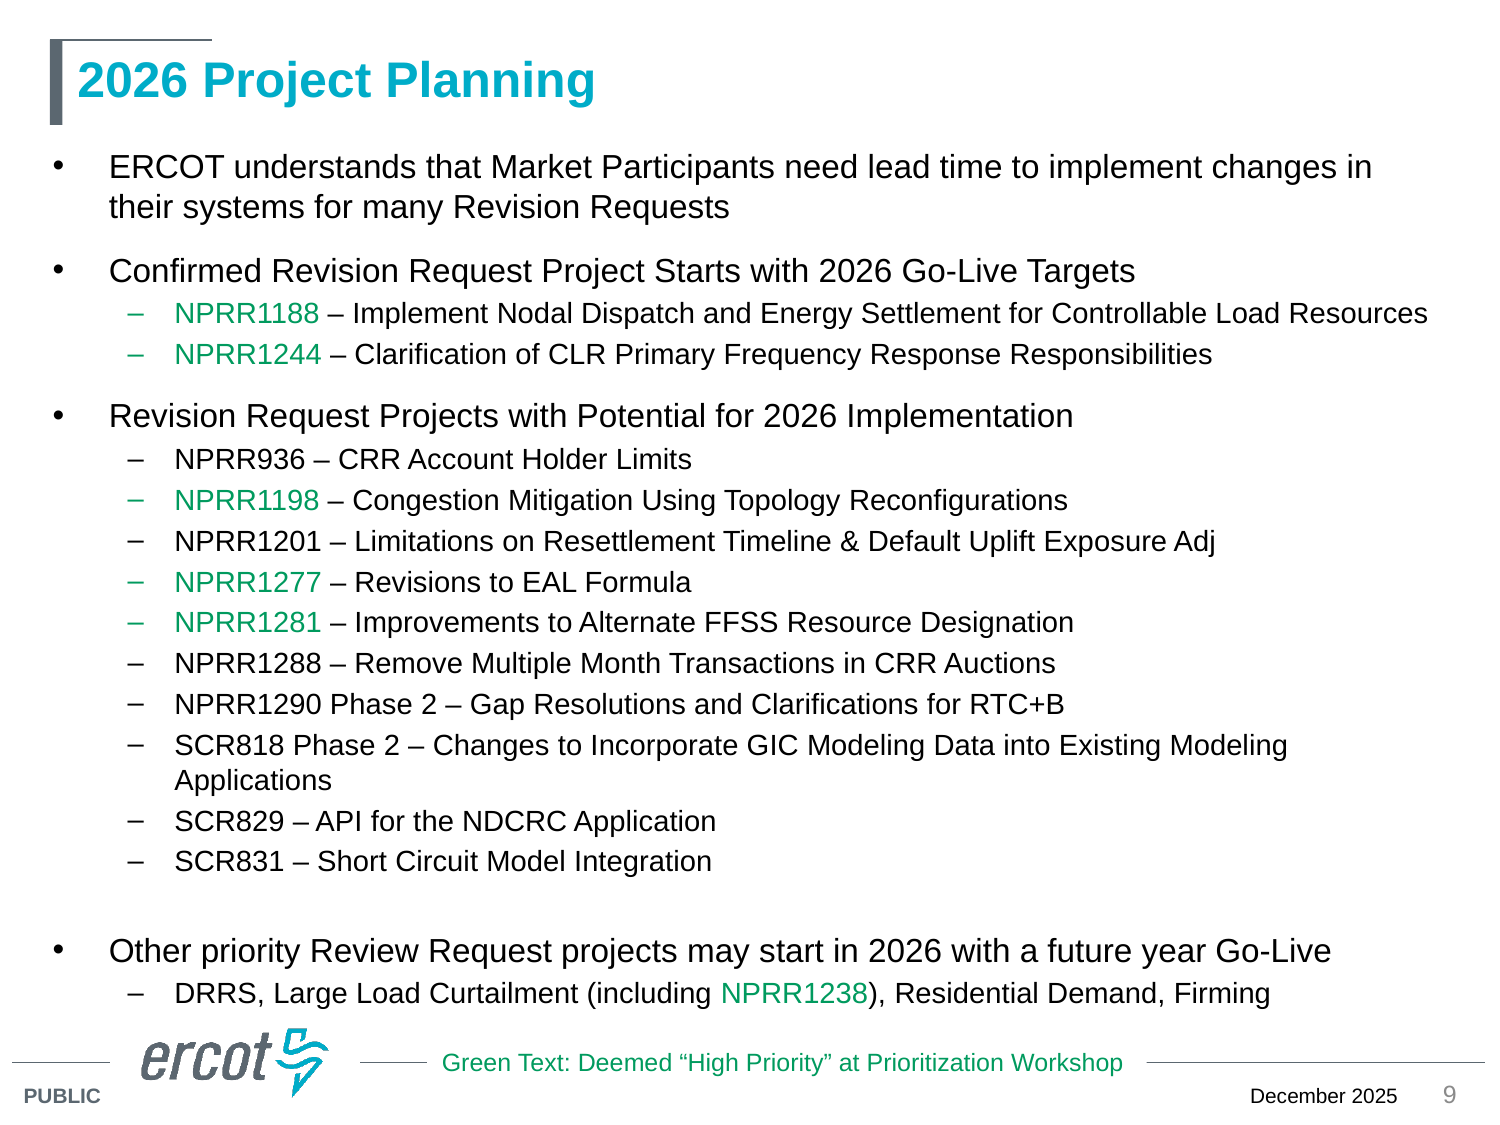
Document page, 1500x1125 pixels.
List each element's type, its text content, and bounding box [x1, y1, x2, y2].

title 2026 Project Planning [62, 39, 1063, 125]
list ERCOT understands that Market Participants need lead time to implement changes in their systems for many Revision Requests Confirmed Revision Request Project Starts with 2026 Go-Live Targets NPRR1188 – Implement Nodal Dispatch and Energy Settlement for Controllable Load Resources NPRR1244 – Clarification of CLR Primary Frequency Response Responsibilities Revision Request Projects with Potential for 2026 Implementation NPRR936 – CRR Account Holder Limits NPRR1198 – Congestion Mitigation Using Topology Reconfigurations NPRR1201 – Limitations on Resettlement Timeline & Default Uplift Exposure Adj NPRR1277 – Revisions to EAL Formula NPRR1281 – Improvements to Alternate FFSS Resource Designation NPRR1288 – Remove Multiple Month Transactions in CRR Auctions NPRR1290 Phase 2 – Gap Resolutions and Clarifications for RTC+B SCR818 Phase 2 – Changes to Incorporate GIC Modeling Data into Existing Modeling Applications SCR829 – API for the NDCRC Application SCR831 – Short Circuit Model Integration Other priority Review Request projects may start in 2026 with a future year Go-Live DRRS, Large Load Curtailment (including NPRR1238), Residential Demand, Firming [37, 137, 1463, 1028]
text_box Green Text: Deemed “High Priority” at Prioritization Workshop [427, 1039, 1147, 1085]
picture [137, 1028, 332, 1100]
slide_number 9 [1412, 1076, 1488, 1112]
